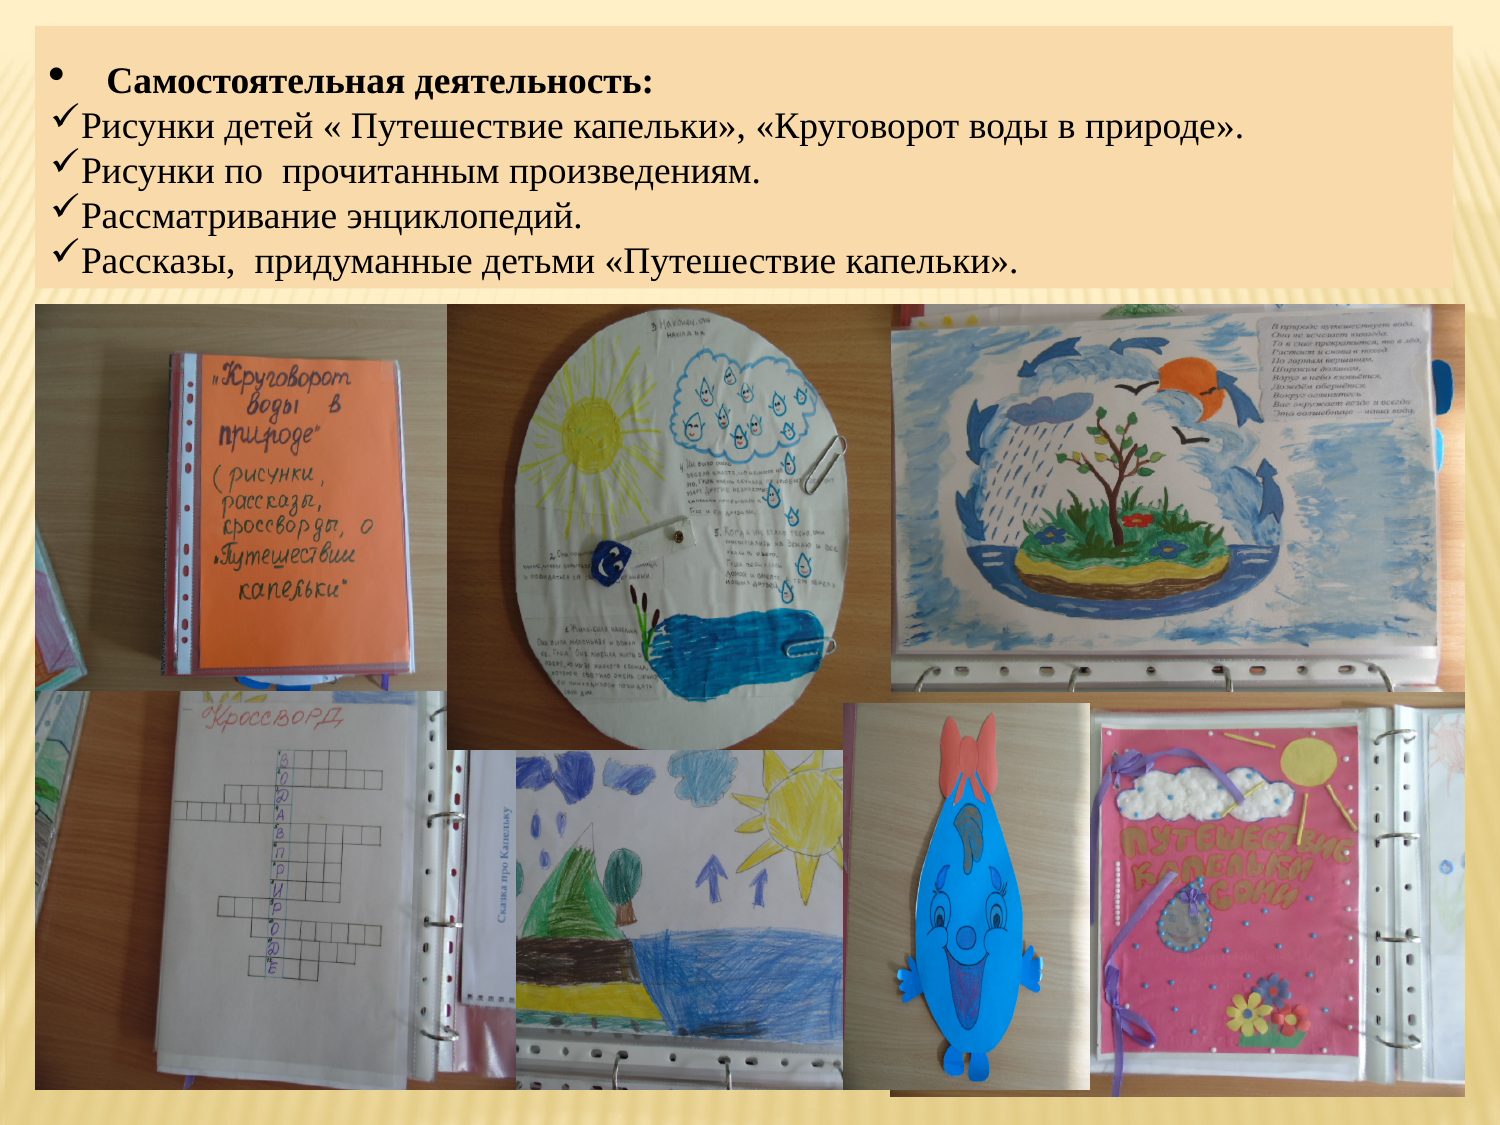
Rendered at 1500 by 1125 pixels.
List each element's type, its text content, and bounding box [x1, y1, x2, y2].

picture [518, 760, 841, 1091]
text_box Самостоятельная деятельность: Рисунки детей « Путешествие капельки», «Круговорот воды в природе». Рисунки по прочитанным произведениям. Рассматривание энциклопедий. Рассказы, придуманные детьми «Путешествие капельки». [35, 25, 1454, 289]
picture [34, 304, 1466, 1097]
